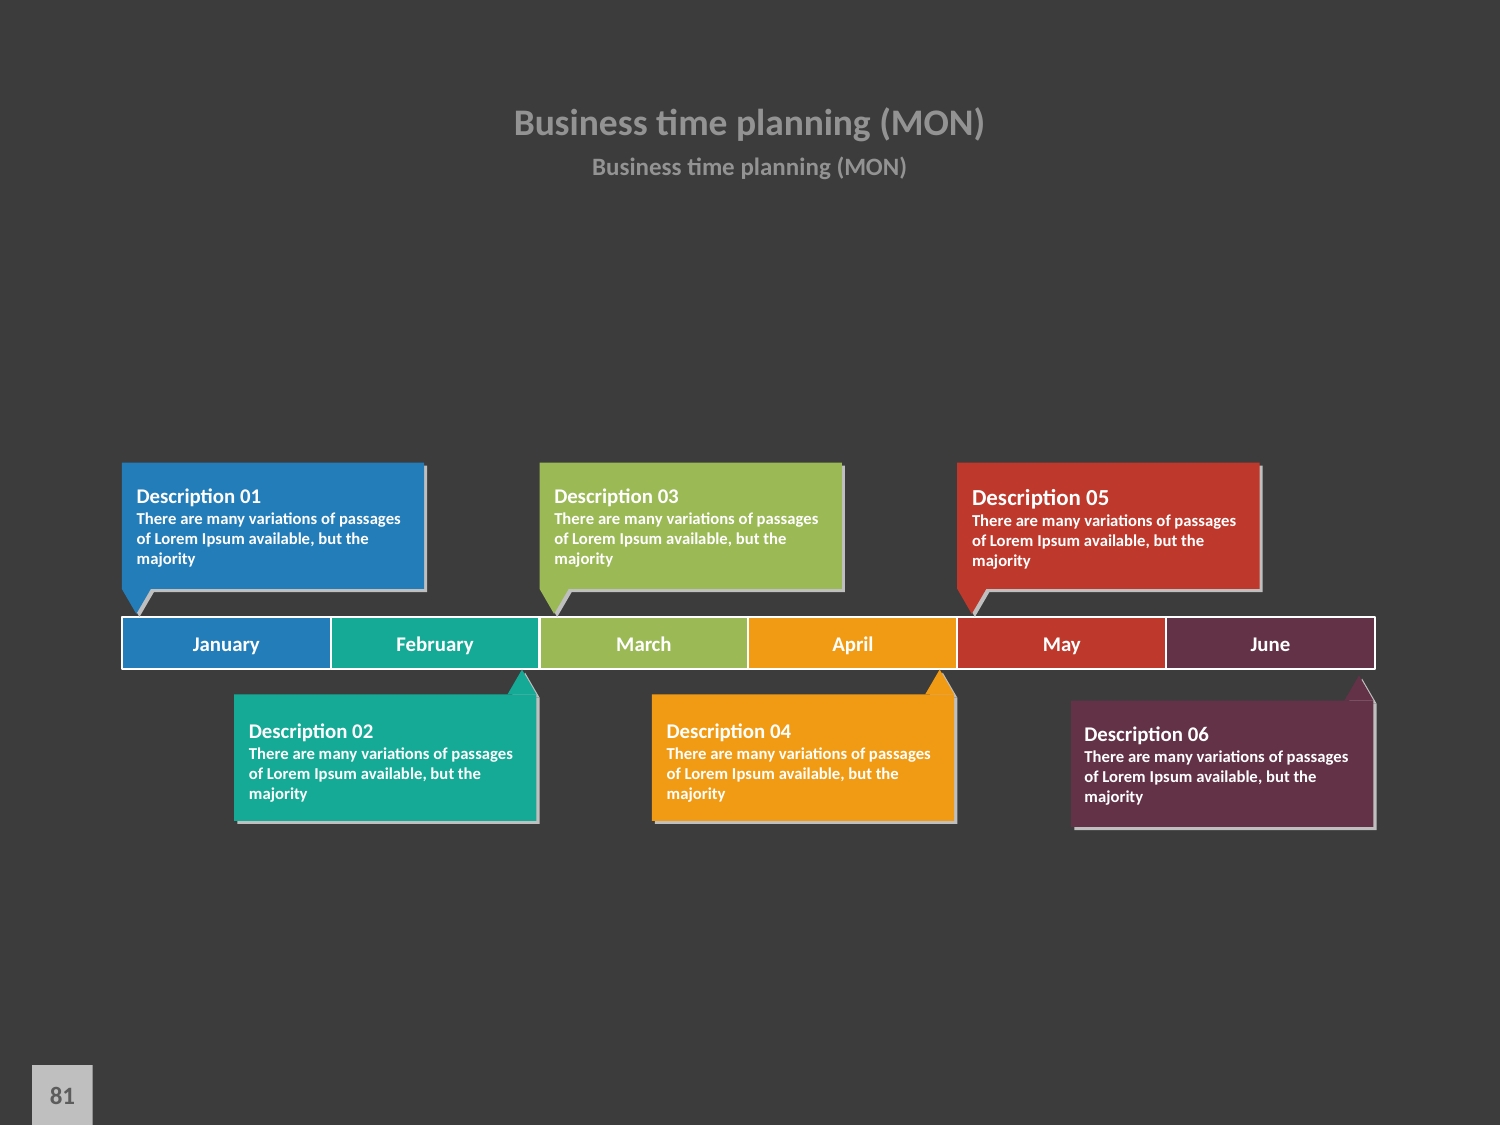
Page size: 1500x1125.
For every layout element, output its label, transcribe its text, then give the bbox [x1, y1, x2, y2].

text_box March [537, 624, 751, 671]
text_box February [329, 615, 537, 668]
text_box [651, 669, 958, 825]
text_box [1070, 675, 1377, 831]
text_box April [751, 615, 955, 668]
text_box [539, 462, 846, 618]
text_box January [120, 624, 329, 671]
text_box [233, 669, 540, 825]
list Business time planning (MON) [412, 149, 1088, 183]
text_box May [955, 624, 1164, 671]
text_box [957, 462, 1263, 618]
text_box June [1164, 615, 1377, 671]
title Business time planning (MON) [287, 91, 1213, 150]
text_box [121, 462, 428, 618]
